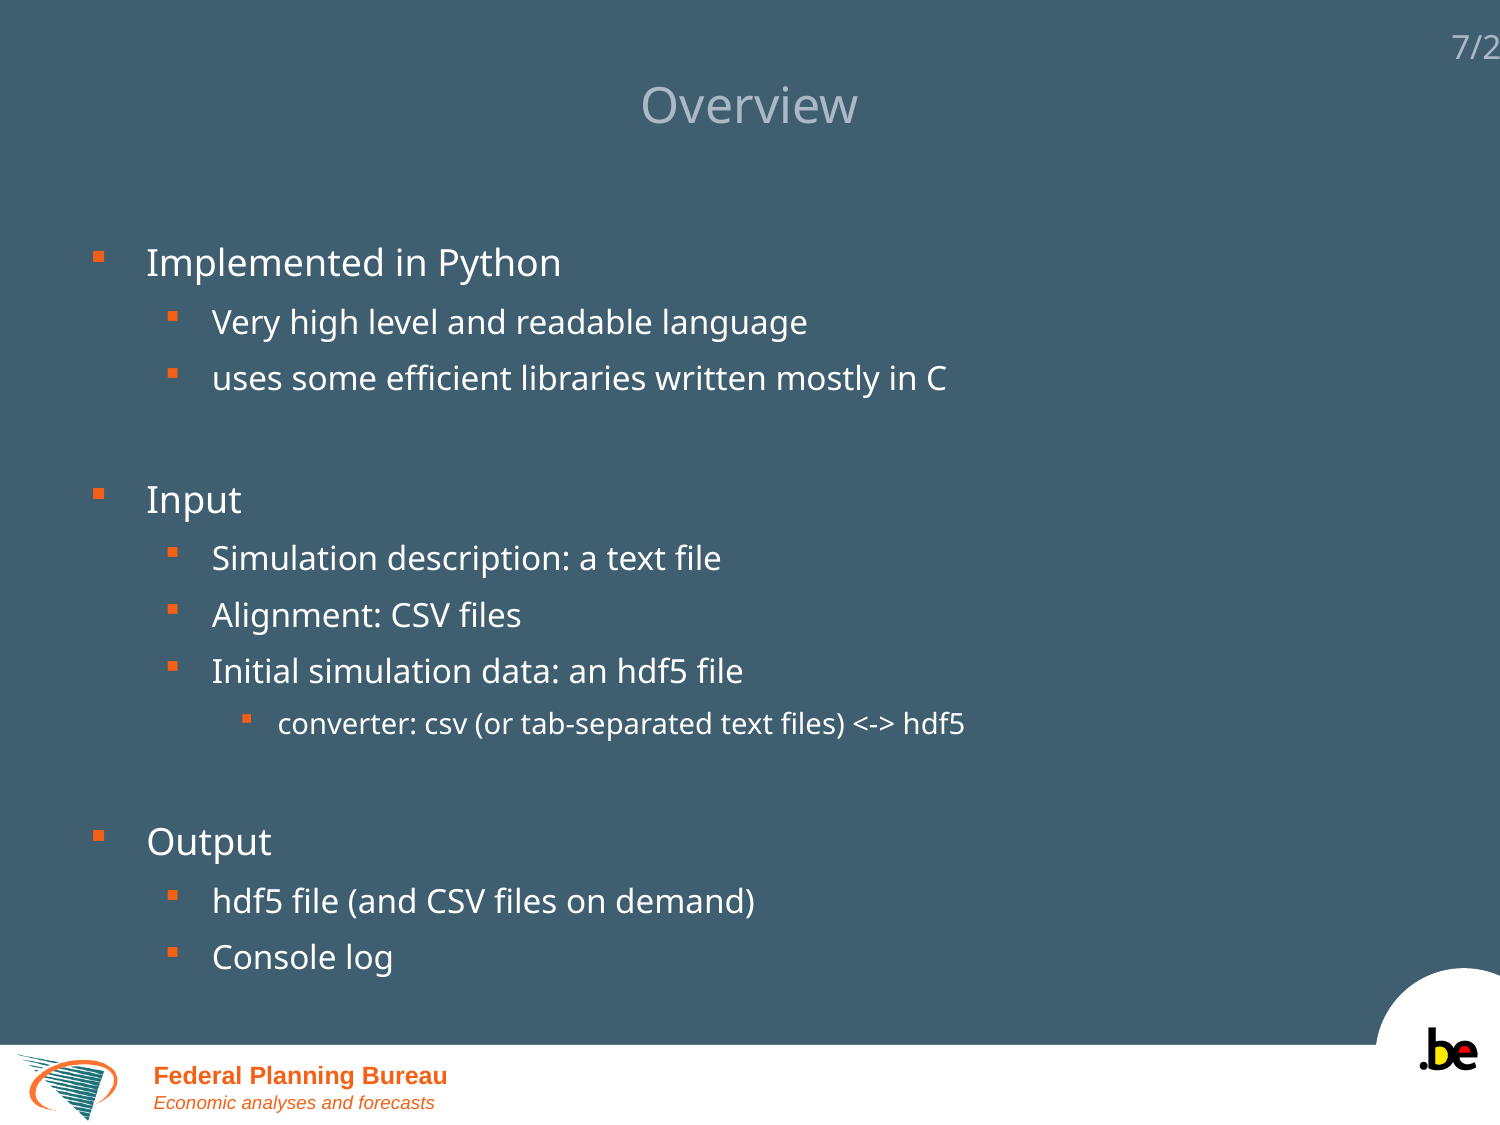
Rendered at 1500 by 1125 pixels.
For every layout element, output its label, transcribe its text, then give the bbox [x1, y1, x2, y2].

title Overview [74, 30, 1426, 177]
list Implemented in Python Very high level and readable language uses some efficient libraries written mostly in C Input Simulation description: a text file Alignment: CSV files Initial simulation data: an hdf5 file converter: csv (or tab-separated text files) <-> hdf5 Output hdf5 file (and CSV files on demand) Console log [74, 231, 1389, 1001]
